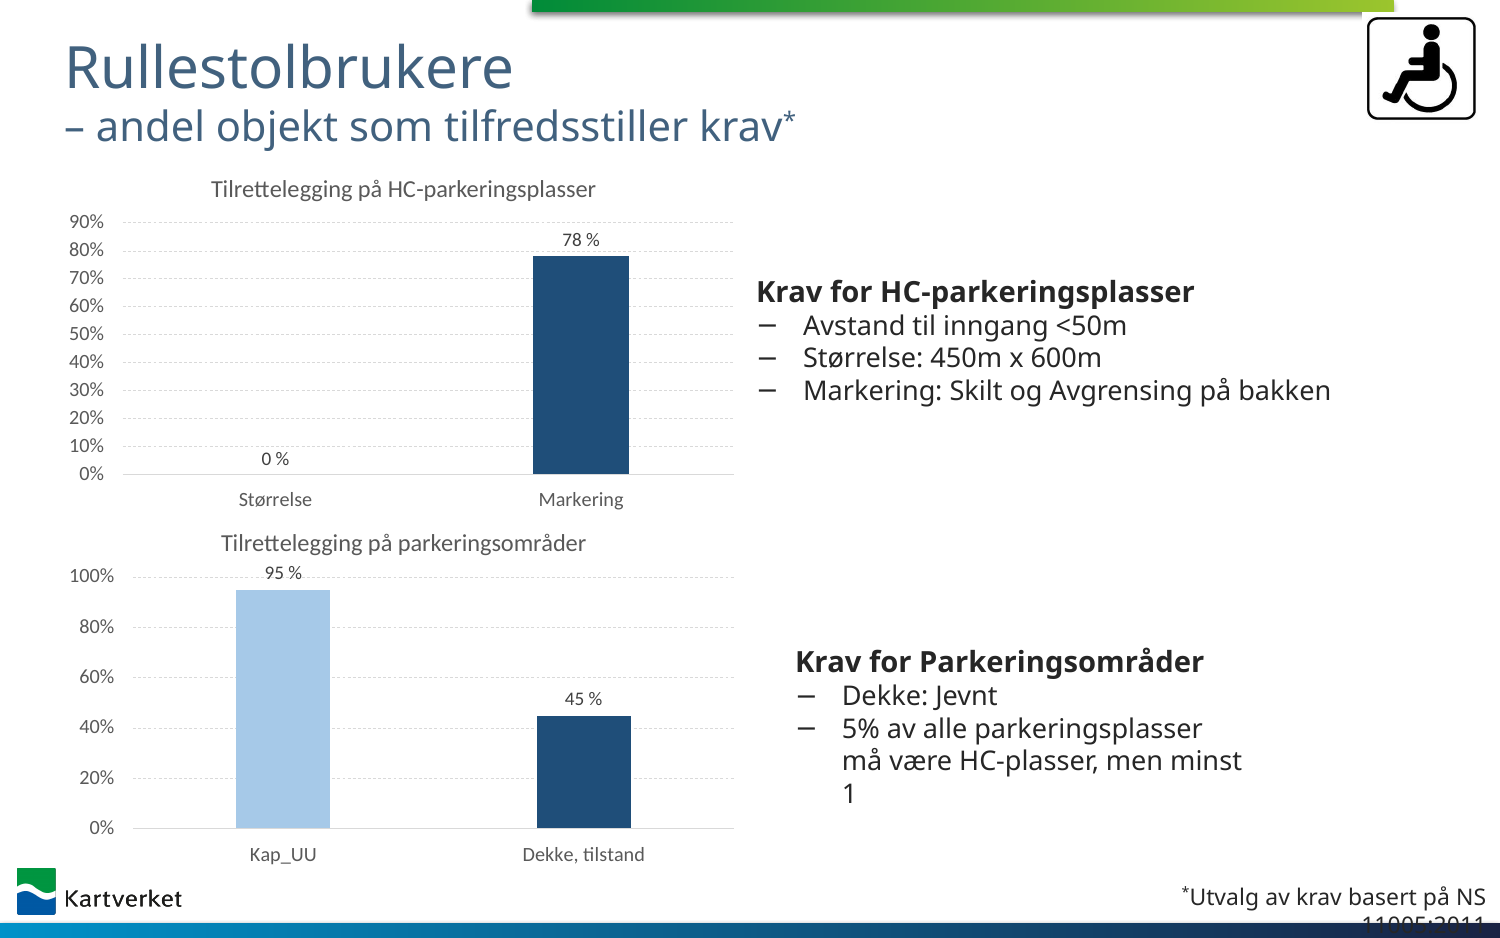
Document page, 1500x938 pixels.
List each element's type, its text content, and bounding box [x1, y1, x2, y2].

text_box Rullestolbrukere – andel objekt som tilfredsstiller krav* [49, 25, 1431, 158]
picture [62, 520, 746, 874]
picture [1362, 12, 1481, 126]
text_box *Utvalg av krav basert på NS 11005:2011 [1068, 873, 1500, 938]
text_box Krav for Parkeringsområder Dekke: Jevnt 5% av alle parkeringsplasser må være HC-plasser, men minst 1 [780, 636, 1261, 816]
picture [62, 166, 746, 519]
text_box Krav for HC-parkeringsplasser Avstand til inngang <50m Størrelse: 450m x 600m Markering: Skilt og Avgrensing på bakken [750, 265, 1346, 413]
